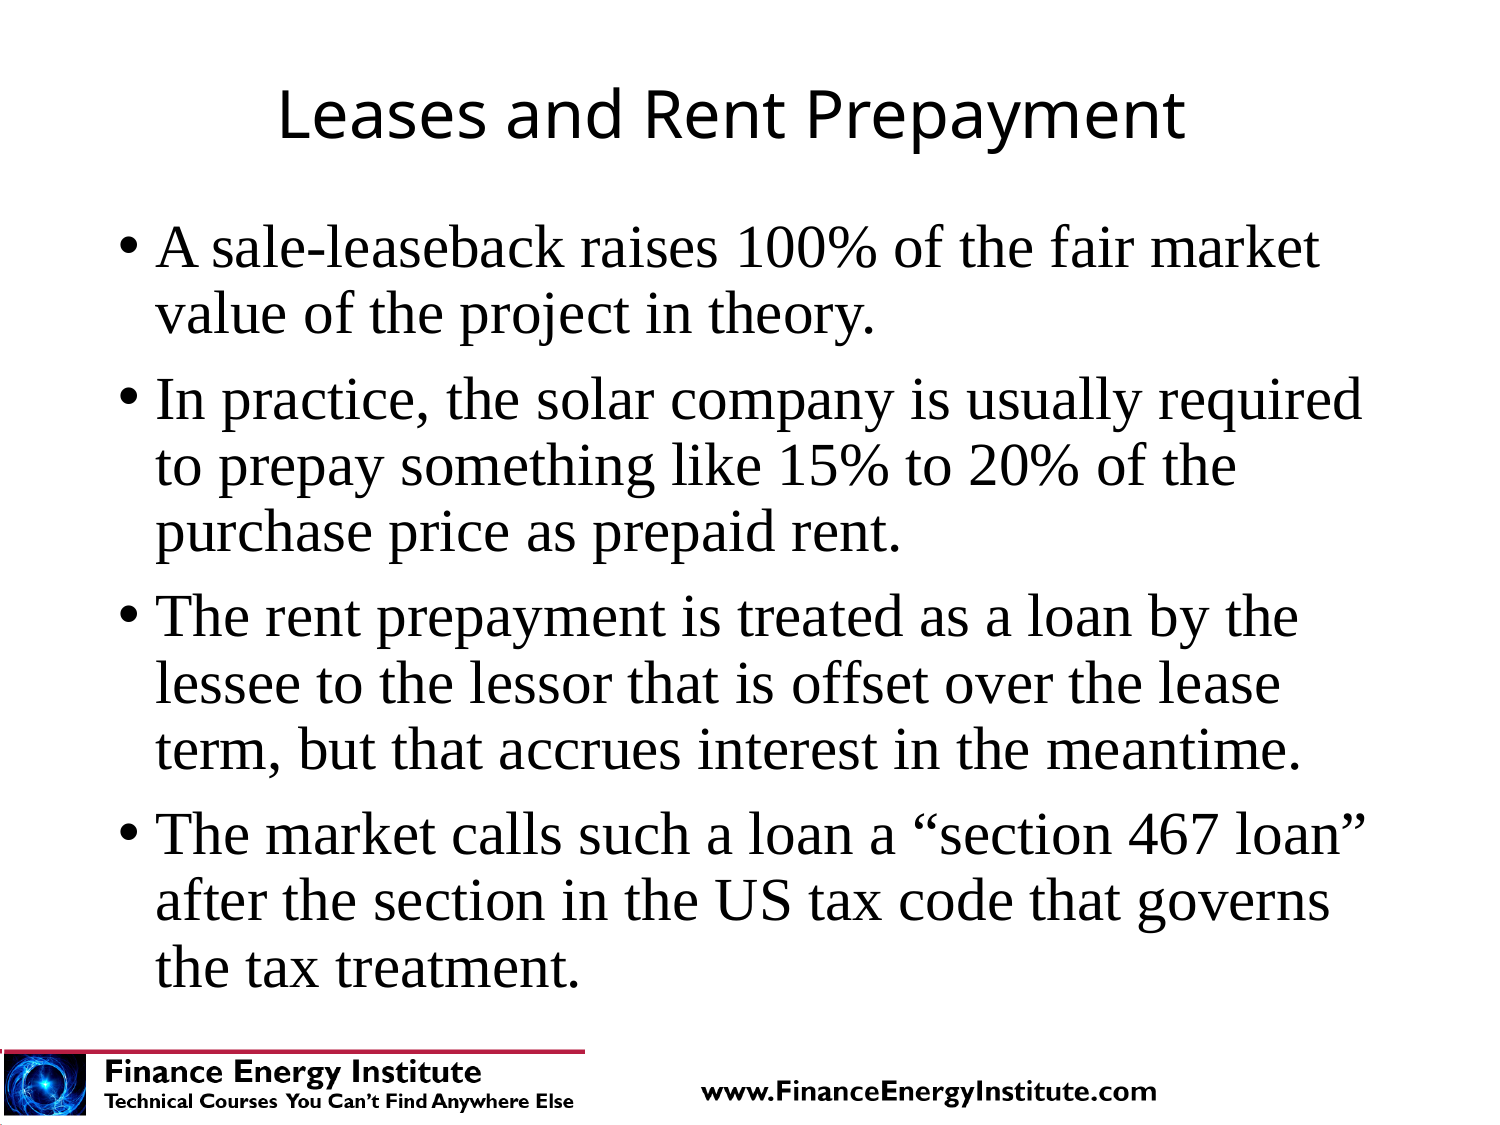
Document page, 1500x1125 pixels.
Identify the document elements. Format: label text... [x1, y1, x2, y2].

picture [696, 1074, 1166, 1112]
title Leases and Rent Prepayment [103, 59, 1361, 174]
picture [0, 1042, 585, 1125]
list A sale-leaseback raises 100% of the fair market value of the project in theory. In practice, the solar company is usually required to prepay something like 15% to 20% of the purchase price as prepaid rent. The rent prepayment is treated as a loan by the lessee to the lessor that is offset over the lease term, but that accrues interest in the meantime. The market calls such a loan a “section 467 loan” after the section in the US tax code that governs the tax treatment. [103, 207, 1400, 1014]
